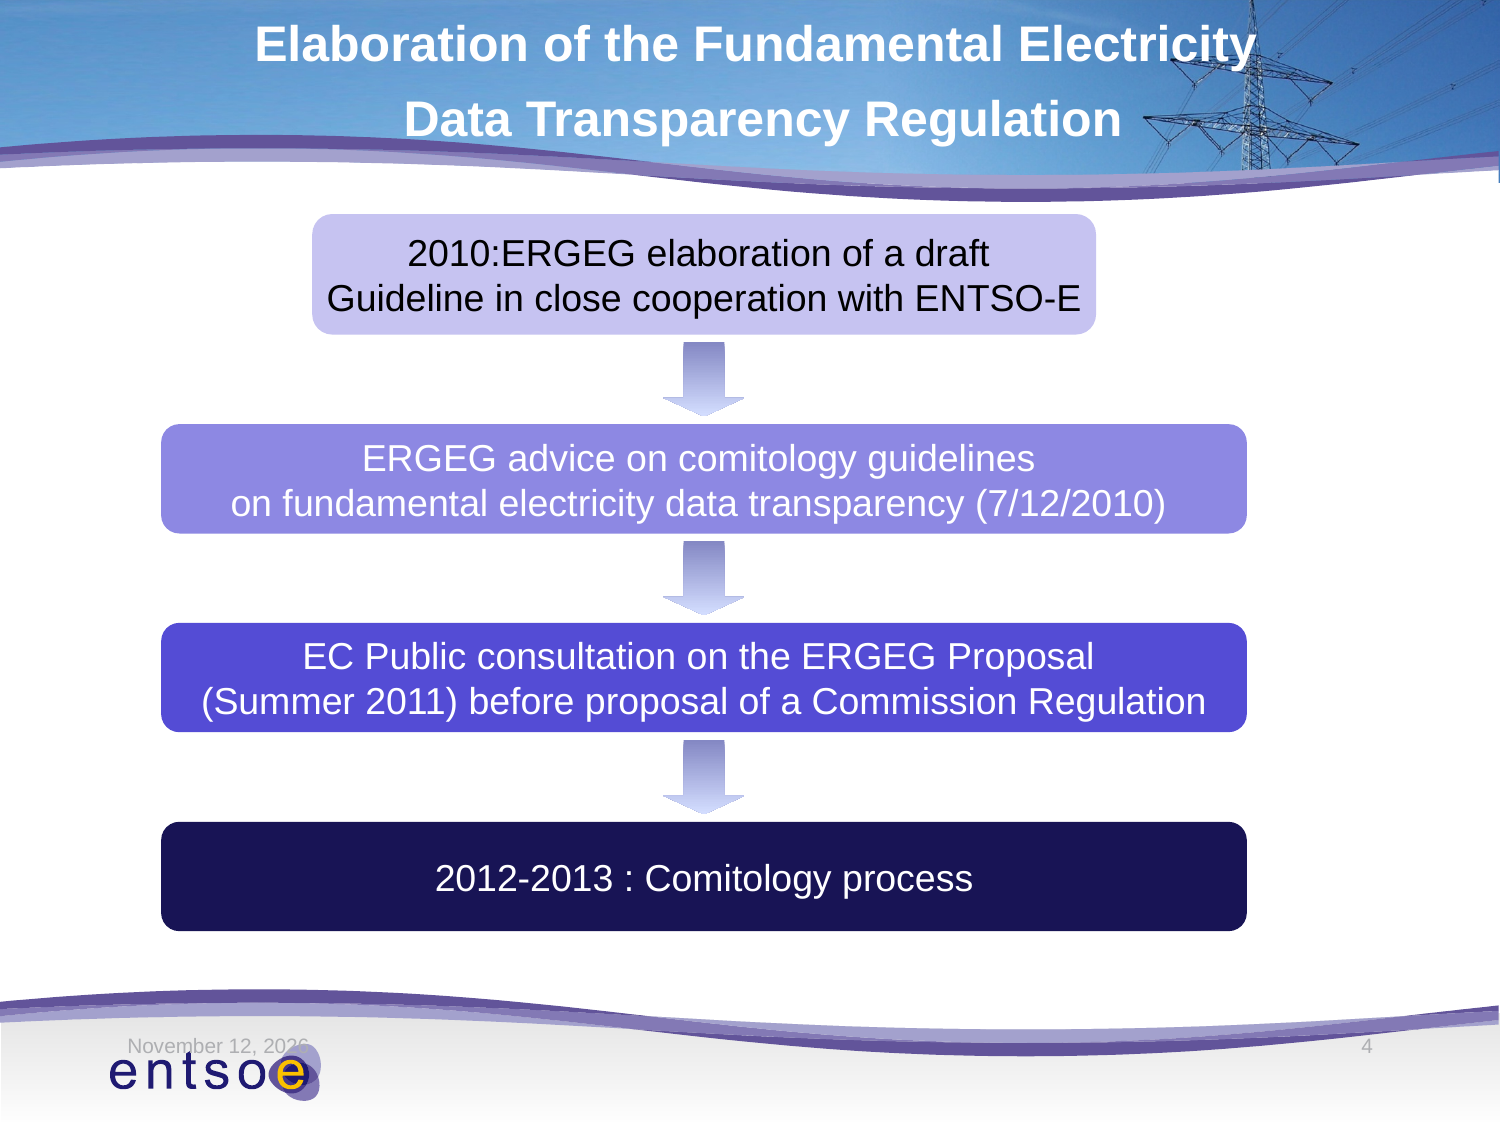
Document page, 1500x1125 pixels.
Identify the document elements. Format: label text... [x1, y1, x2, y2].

text_box September 10, 2012 [112, 1024, 425, 1100]
text_box Elaboration of the Fundamental Electricity Data Transparency Regulation [99, 34, 1413, 148]
picture [0, 0, 1500, 183]
text_box [663, 541, 745, 616]
text_box [663, 342, 745, 417]
text_box EC Public consultation on the ERGEG Proposal (Summer 2011) before proposal of a Commission Regulation [161, 622, 1247, 733]
text_box 4 [1074, 1024, 1388, 1100]
text_box ERGEG advice on comitology guidelines on fundamental electricity data transparency (7/12/2010) [161, 424, 1247, 534]
text_box 2012-2013 : Comitology process [161, 821, 1247, 932]
text_box 2010:ERGEG elaboration of a draft Guideline in close cooperation with ENTSO-E [312, 214, 1097, 335]
text_box [663, 740, 745, 815]
